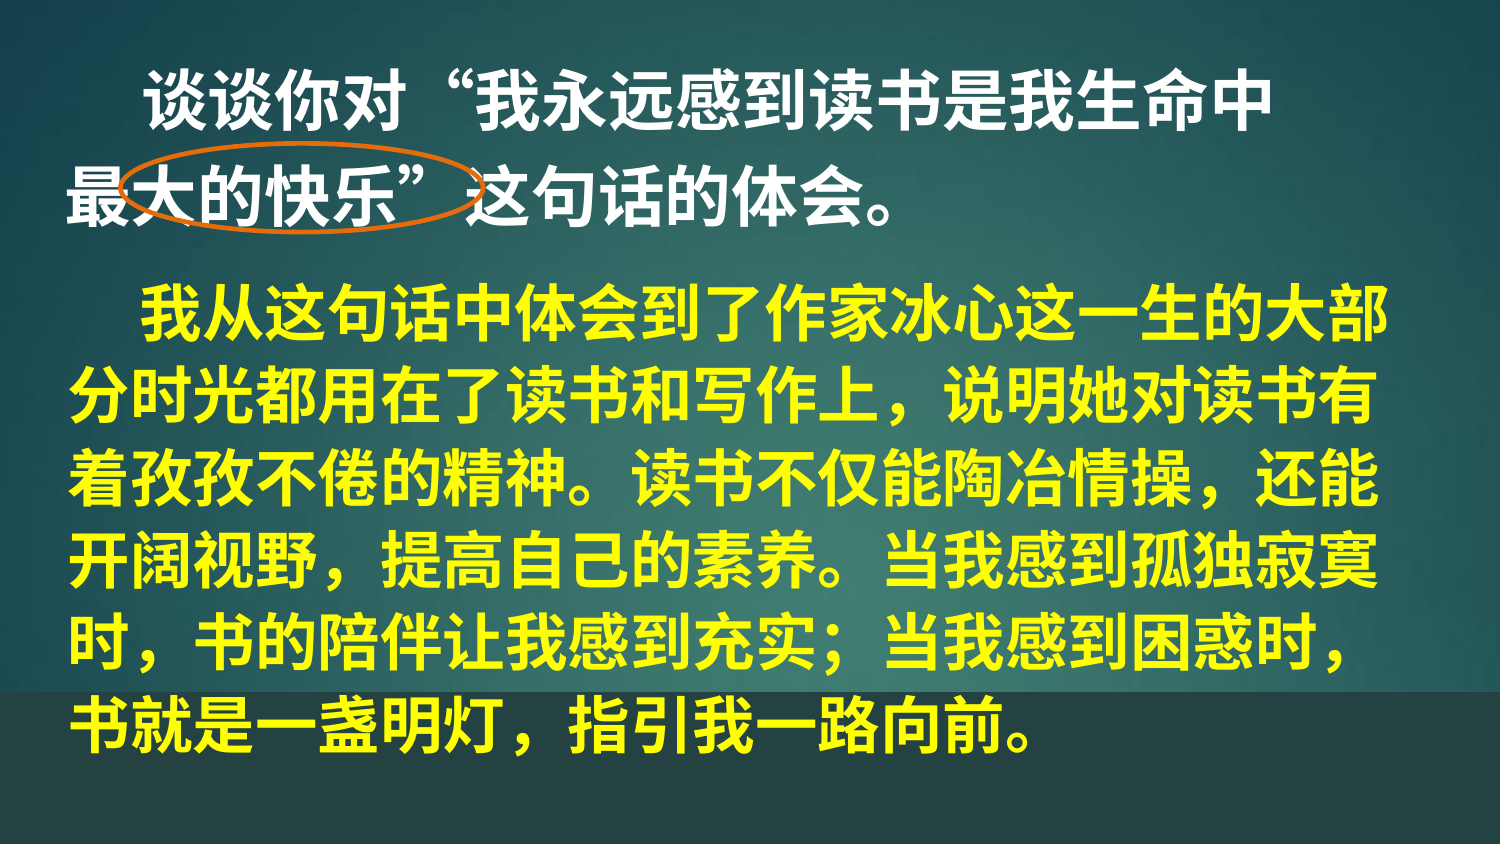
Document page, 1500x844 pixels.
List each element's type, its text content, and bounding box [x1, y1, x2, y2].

text_box 我从这句话中体会到了作家冰心这一生的大部分时光都用在了读书和写作上，说明她对读书有着孜孜不倦的精神。读书不仅能陶冶情操，还能开阔视野，提高自己的素养。当我感到孤独寂寞时，书的陪伴让我感到充实；当我感到困惑时，书就是一盏明灯，指引我一路向前。 [53, 258, 1424, 768]
text_box [118, 141, 486, 235]
text_box 谈谈你对“我永远感到读书是我生命中最大的快乐”这句话的体会。 [49, 35, 1296, 243]
picture [0, 0, 1500, 844]
